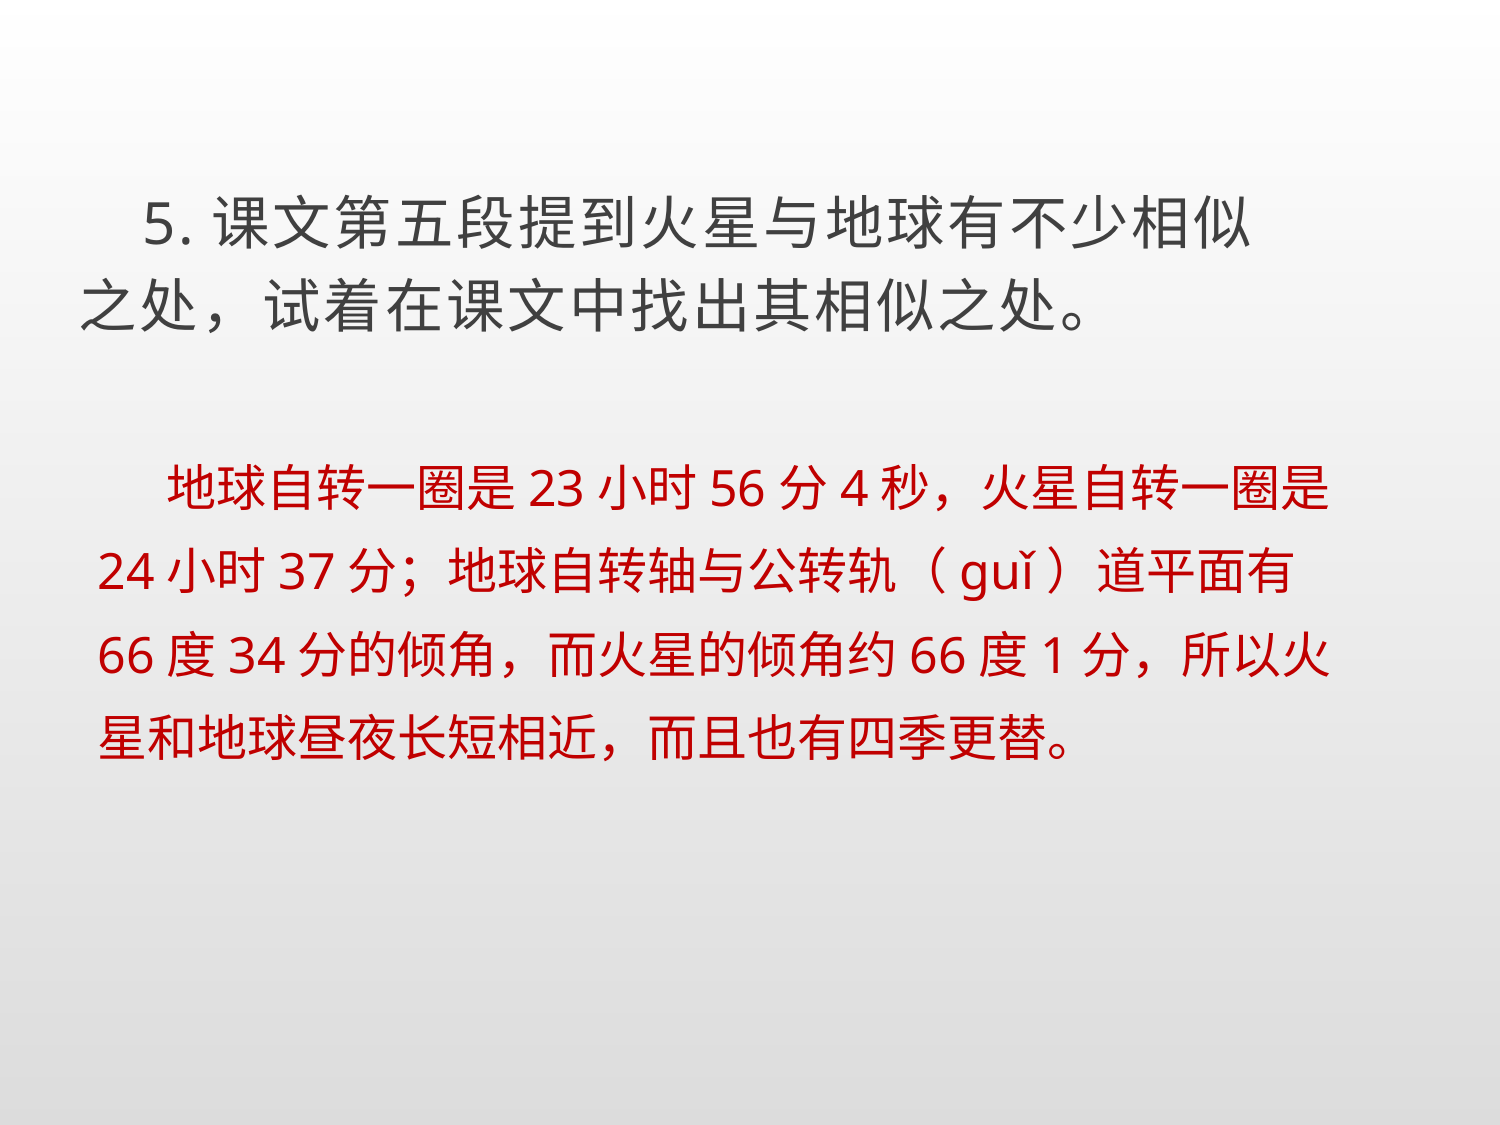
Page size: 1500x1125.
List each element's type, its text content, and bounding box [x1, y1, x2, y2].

list 5.课文第五段提到火星与地球有不少相似之处，试着在课文中找出其相似之处。 [39, 166, 1324, 342]
text_box 地球自转一圈是23小时56分4秒，火星自转一圈是24小时37分；地球自转轴与公转轨（ɡuǐ）道平面有66度34分的倾角，而火星的倾角约66度1分，所以火星和地球昼夜长短相近，而且也有四季更替。 [83, 425, 1377, 774]
